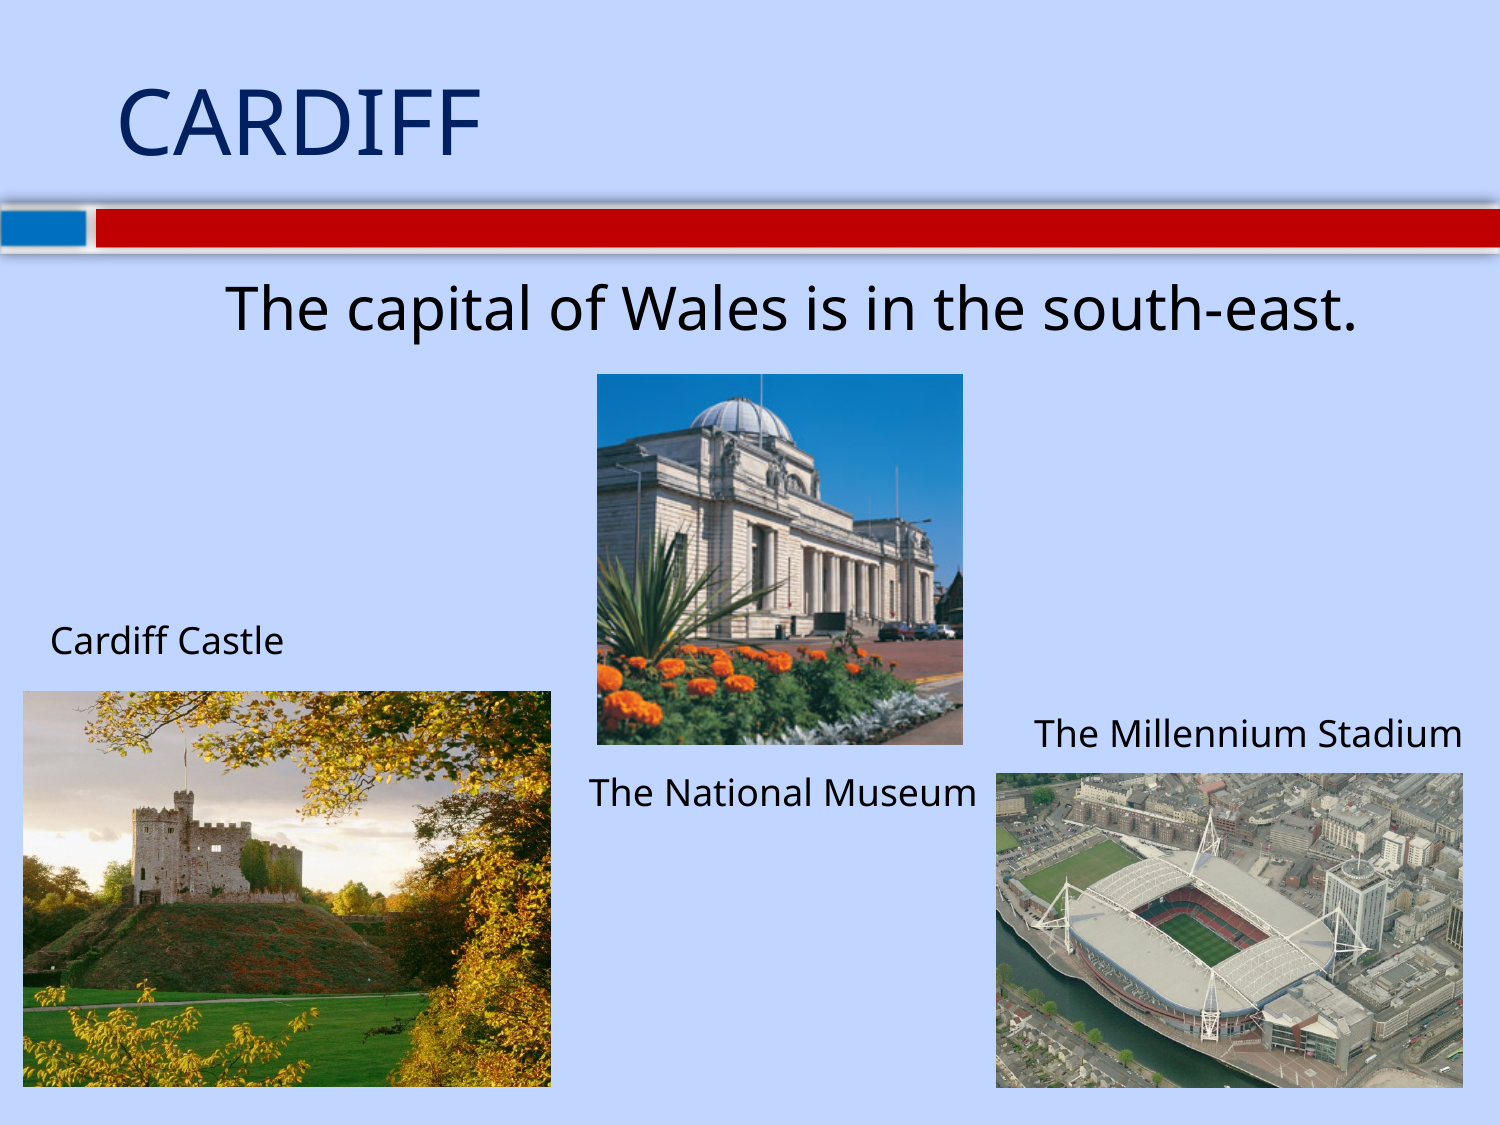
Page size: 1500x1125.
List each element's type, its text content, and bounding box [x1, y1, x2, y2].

text_box The National Museum [574, 761, 1019, 822]
picture [996, 773, 1463, 1088]
title CARDIFF [100, 37, 1438, 200]
picture [23, 691, 551, 1087]
picture [597, 374, 963, 745]
text_box Cardiff Castle [35, 609, 364, 670]
text_box The Millennium Stadium [1019, 703, 1500, 763]
list The capital of Wales is in the south-east. [100, 262, 1438, 1000]
